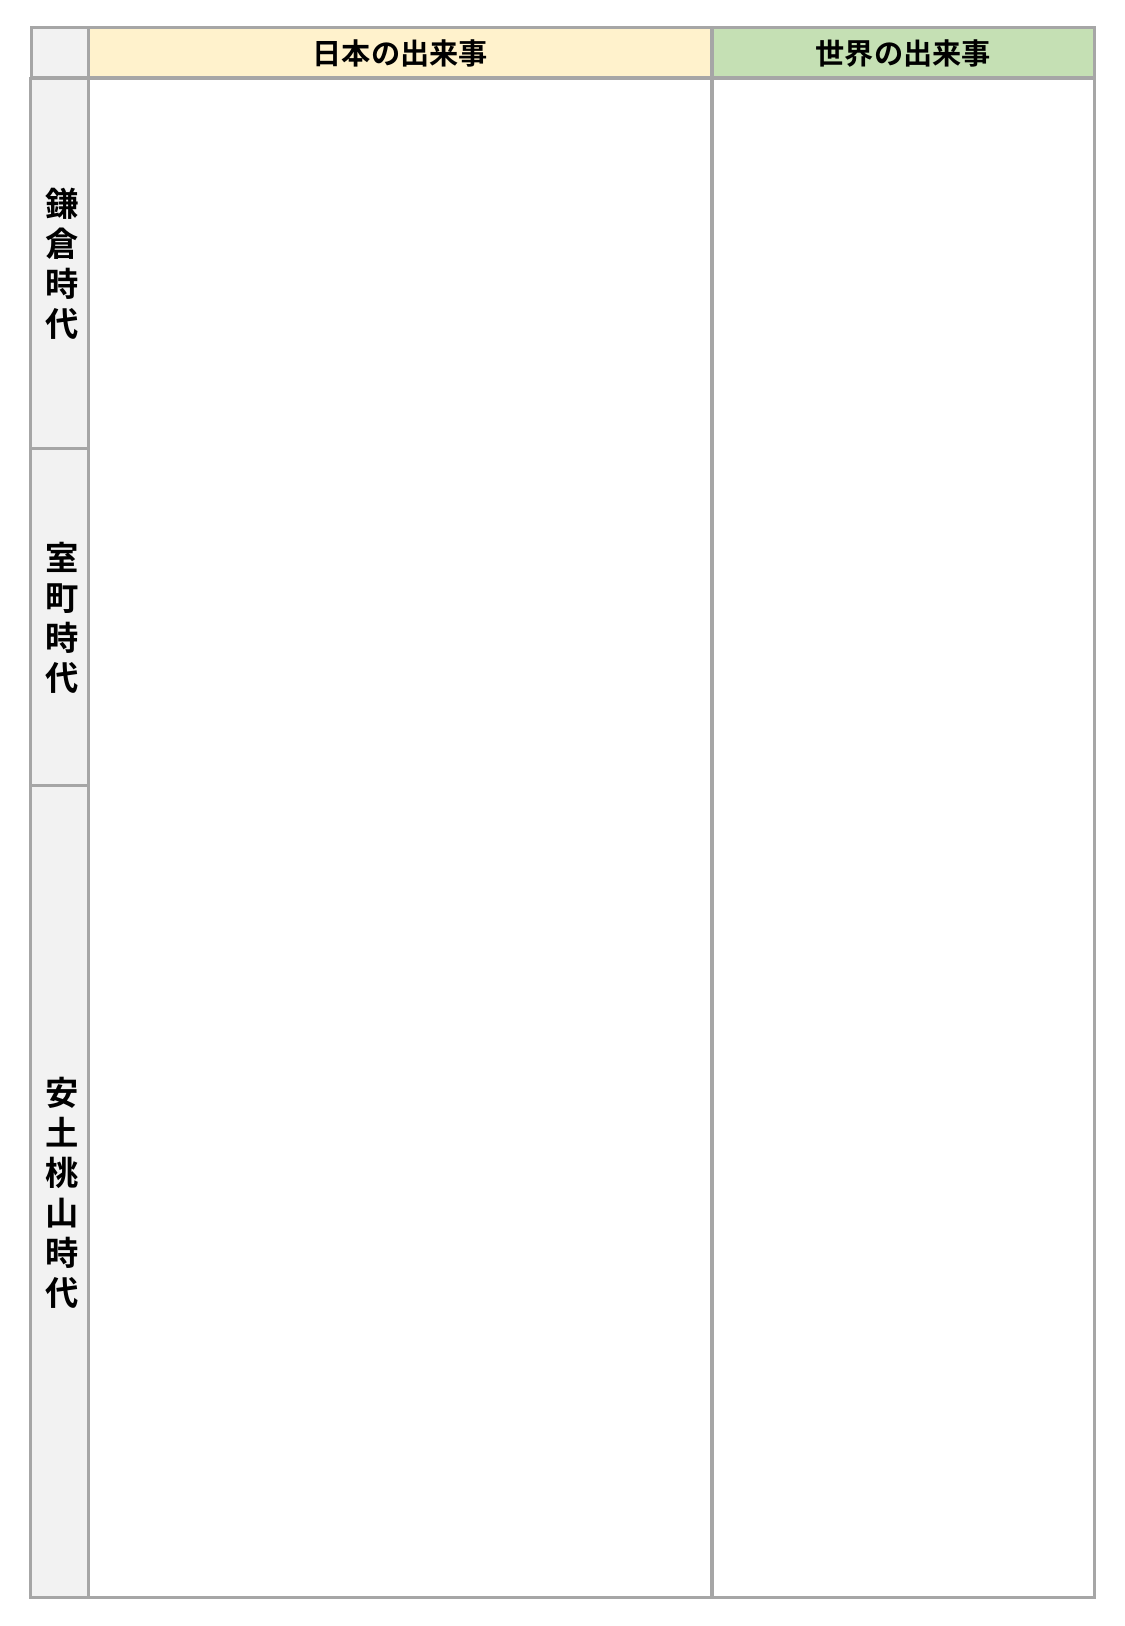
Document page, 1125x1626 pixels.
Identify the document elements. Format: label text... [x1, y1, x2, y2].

text_box 室町時代 [29, 447, 89, 785]
text_box [30, 26, 89, 79]
text_box 鎌倉時代 [29, 77, 87, 447]
text_box [712, 77, 1096, 1599]
text_box 安土桃山時代 [29, 785, 89, 1599]
text_box [87, 77, 712, 1599]
text_box 世界の出来事 [711, 26, 1096, 79]
text_box 日本の出来事 [89, 26, 711, 77]
